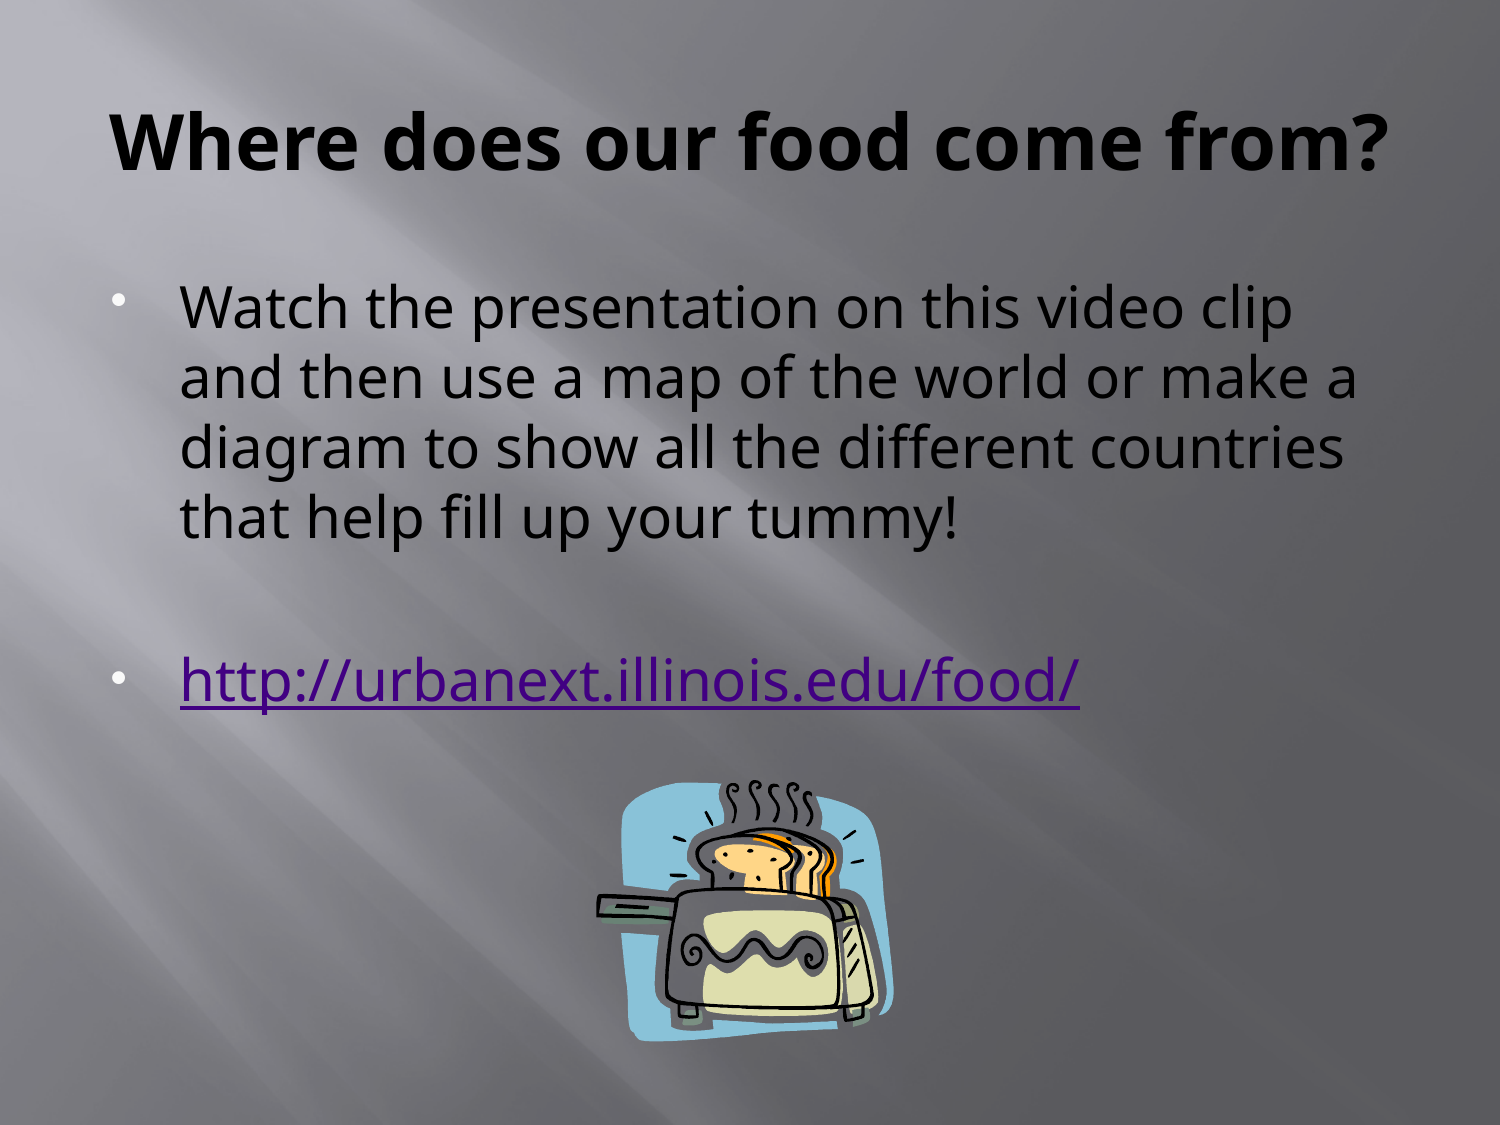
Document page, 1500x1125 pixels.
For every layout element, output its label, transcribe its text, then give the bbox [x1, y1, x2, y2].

title Where does our food come from? [75, 45, 1425, 233]
list Watch the presentation on this video clip and then use a map of the world or make a diagram to show all the different countries that help fill up your tummy! http://urbanext.illinois.edu/food/ [75, 262, 1425, 1035]
picture [596, 774, 899, 1047]
